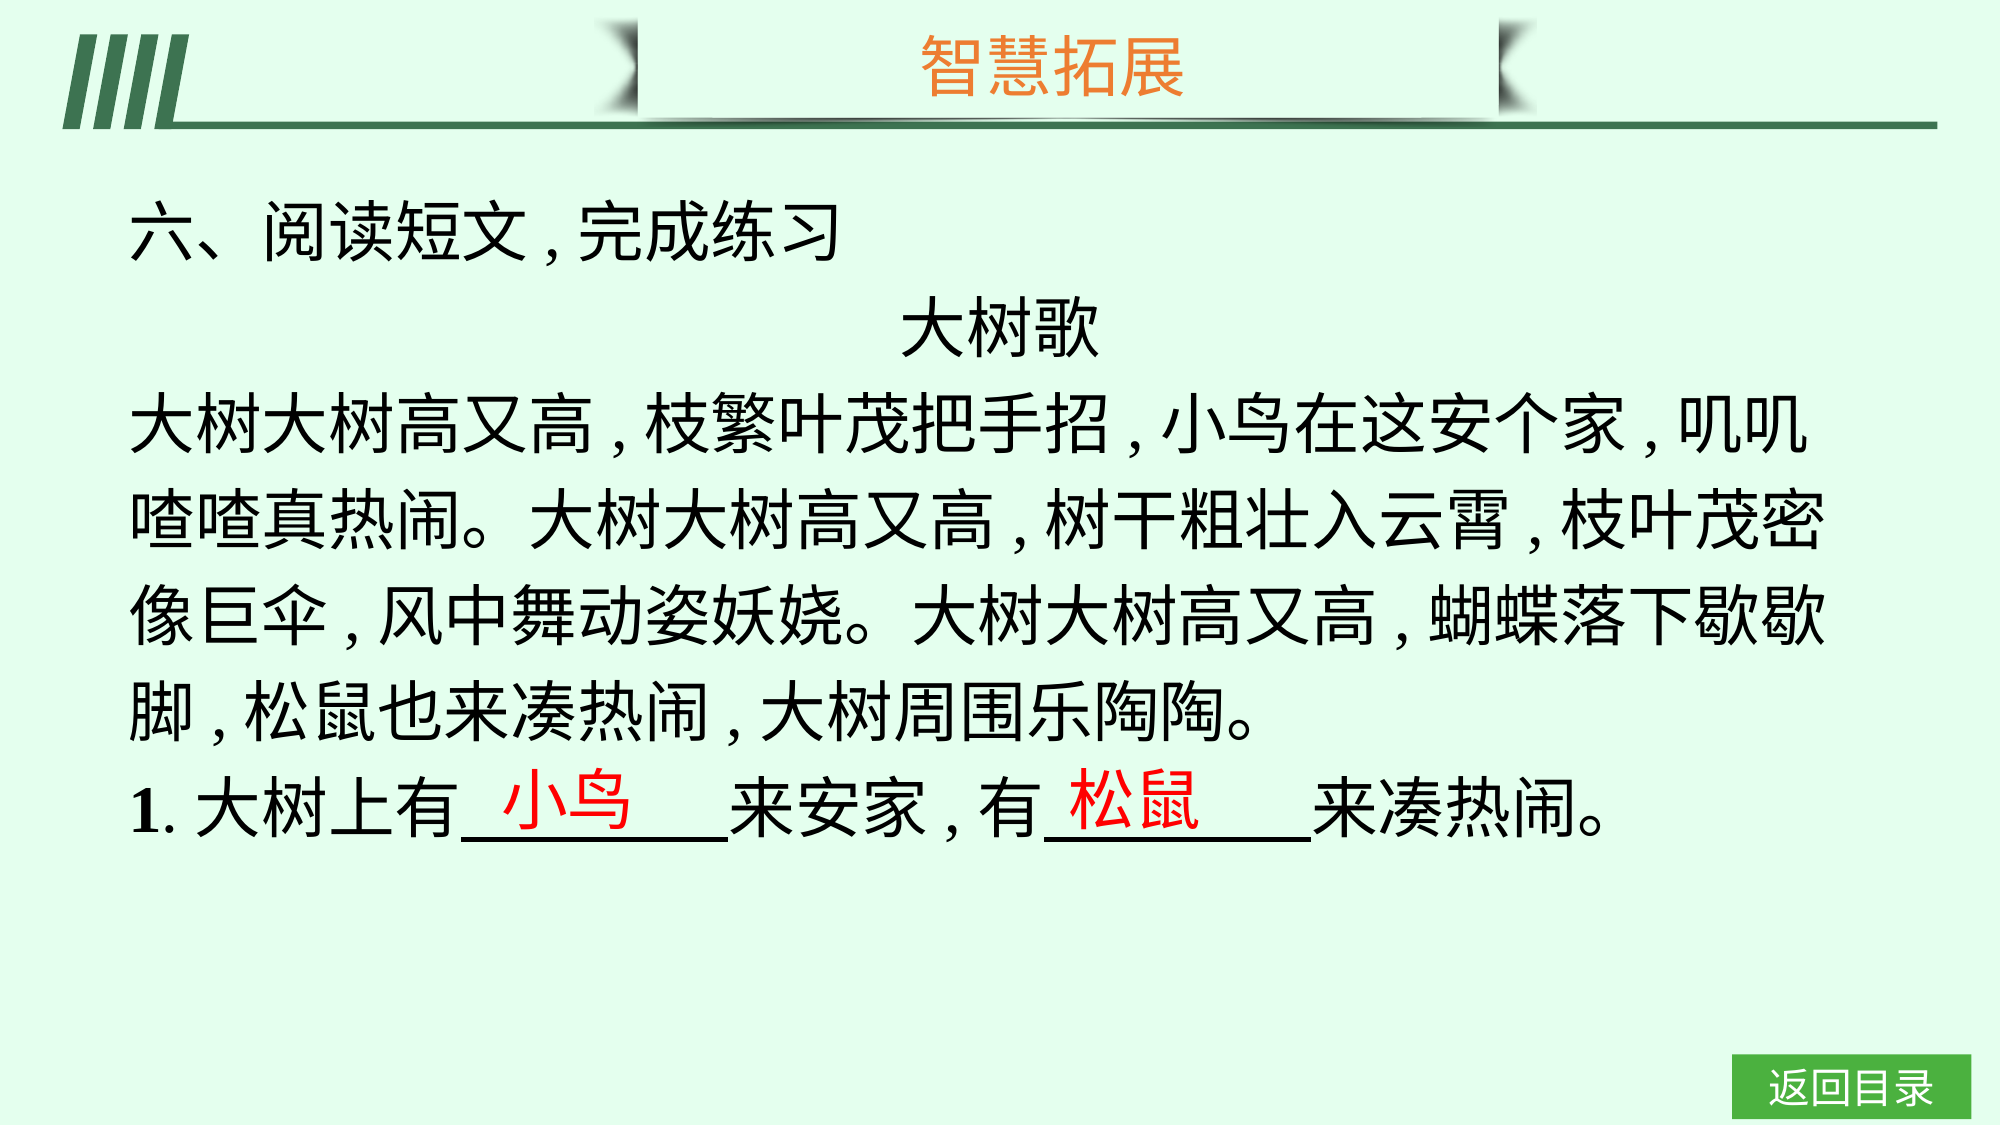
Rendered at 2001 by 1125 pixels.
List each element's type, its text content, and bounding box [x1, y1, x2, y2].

text_box 松鼠 [1053, 734, 1217, 845]
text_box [594, 16, 1537, 127]
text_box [62, 34, 1938, 130]
text_box 小鸟 [486, 734, 650, 845]
text_box 六、阅读短文,完成练习 大树歌 大树大树高又高,枝繁叶茂把手招,小鸟在这安个家,叽叽喳喳真热闹。大树大树高又高,树干粗壮入云霄,枝叶茂密像巨伞,风中舞动姿妖娆。大树大树高又高,蝴蝶落下歇歇脚,松鼠也来凑热闹,大树周围乐陶陶。 1.大树上有 来安家,有 来凑热闹。 [113, 166, 1887, 853]
